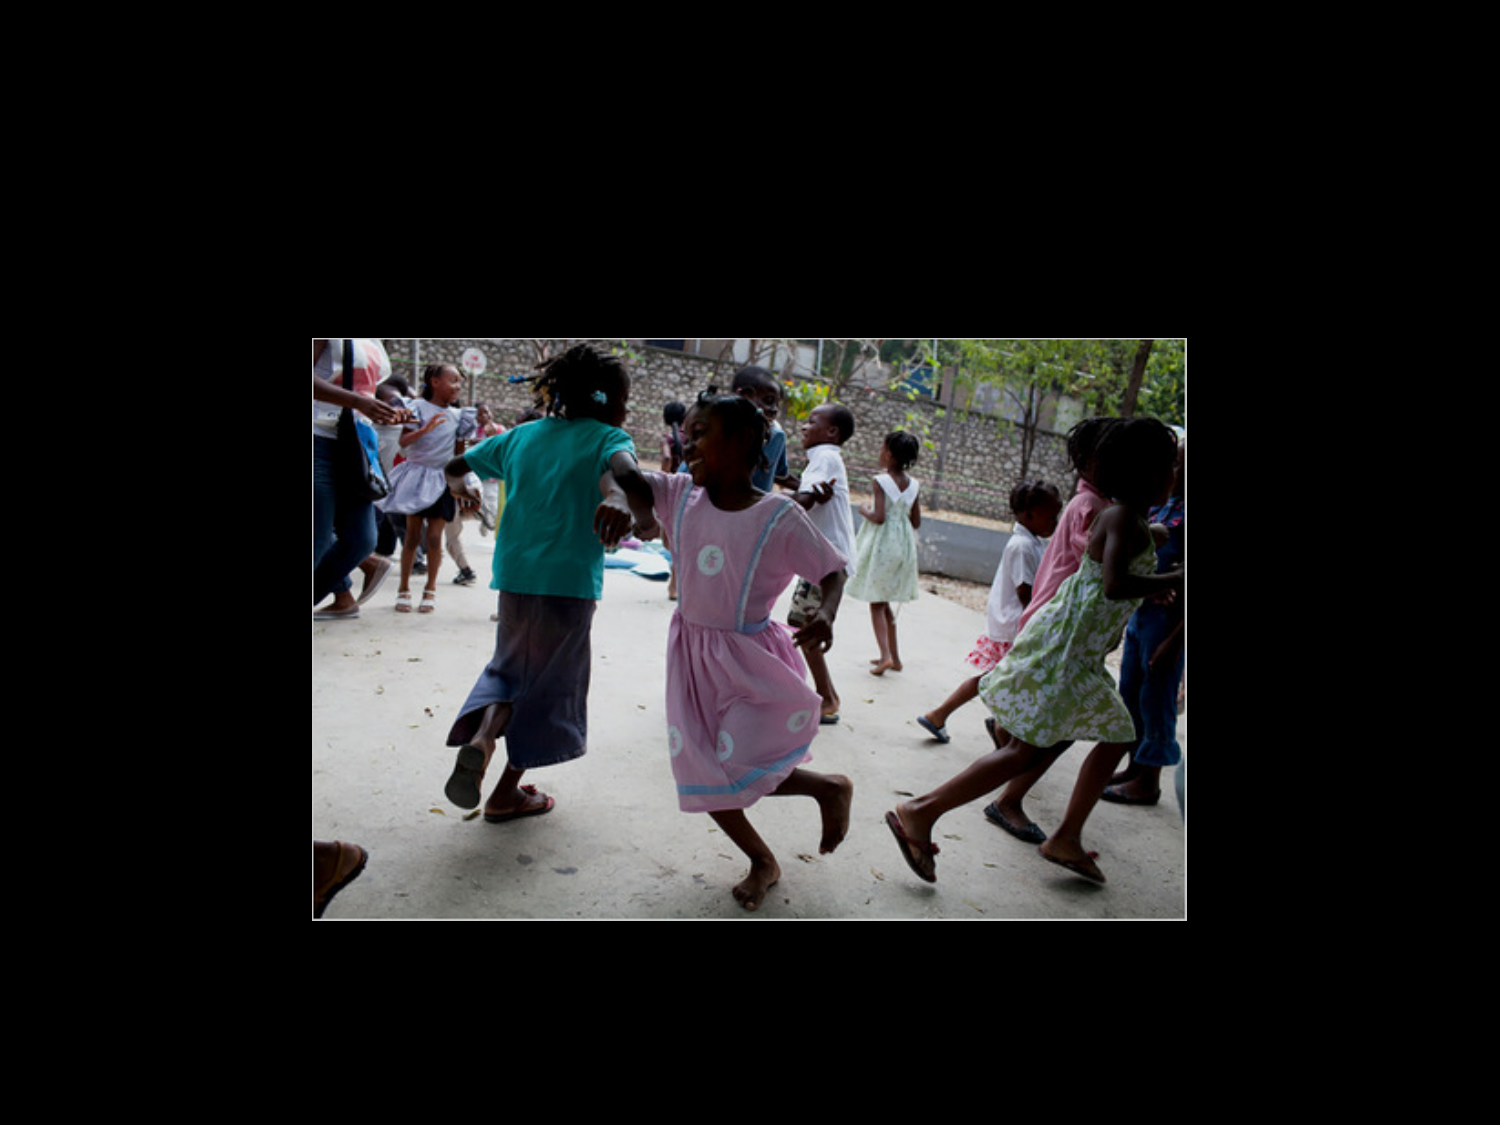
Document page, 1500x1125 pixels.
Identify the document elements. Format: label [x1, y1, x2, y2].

list [312, 337, 1187, 921]
